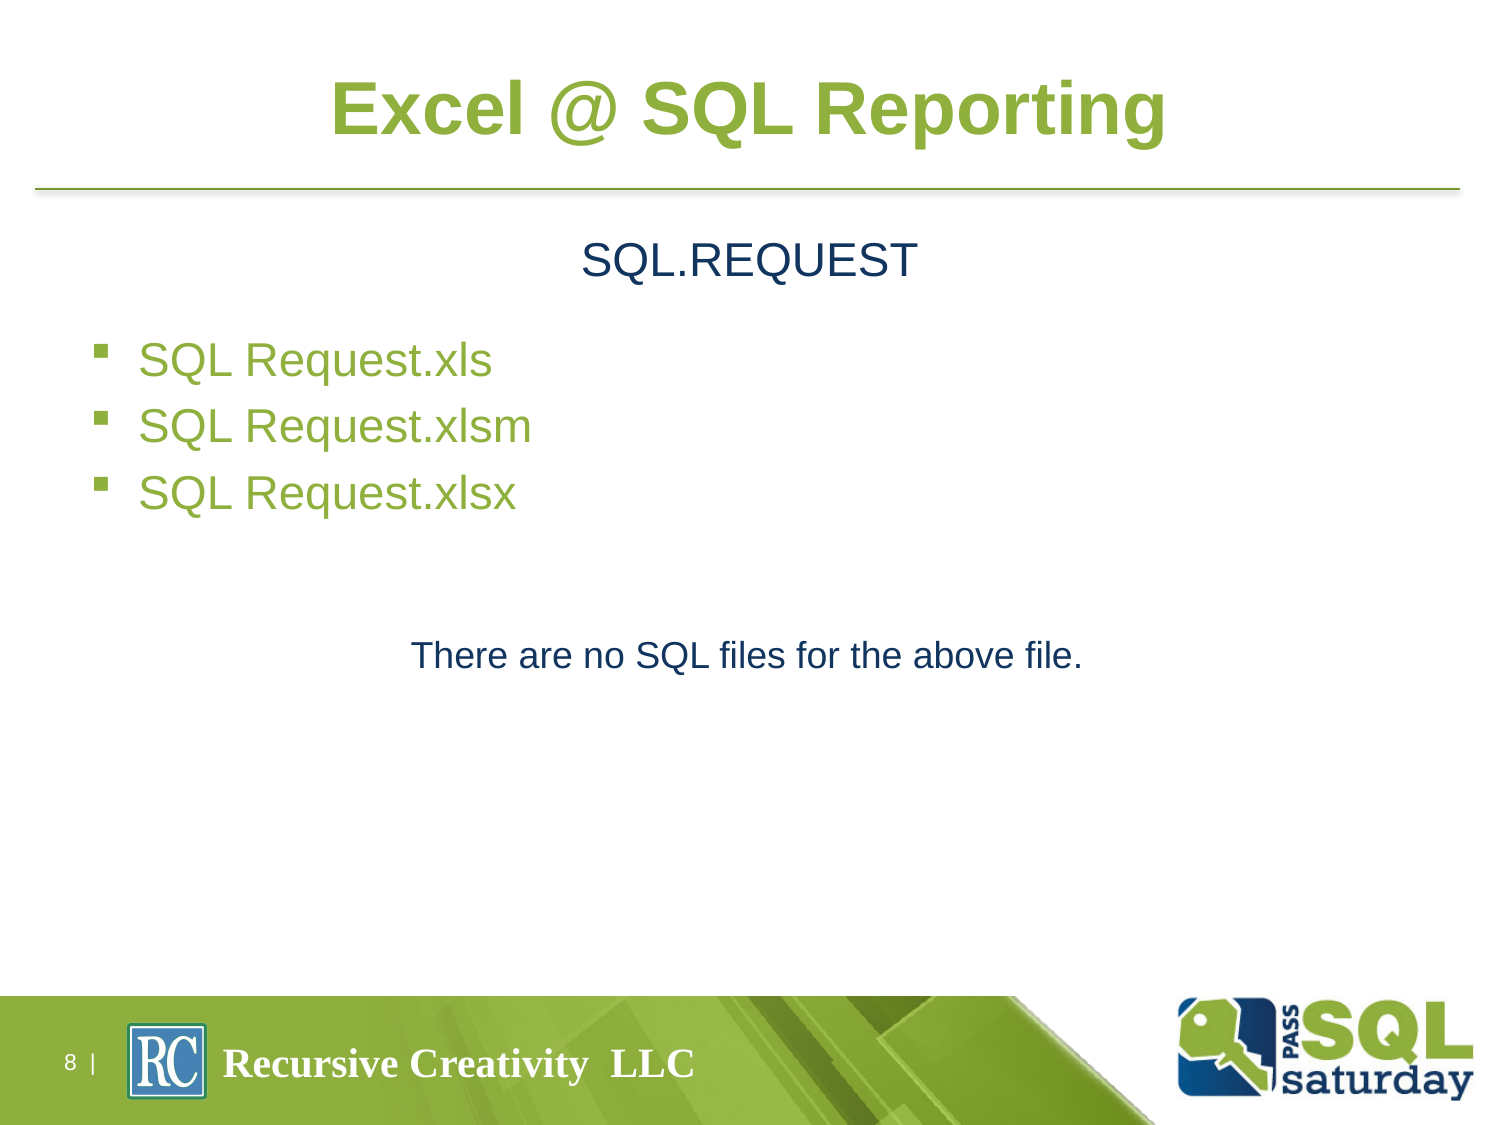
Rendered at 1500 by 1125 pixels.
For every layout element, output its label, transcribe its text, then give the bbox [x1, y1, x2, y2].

text_box 8 | [37, 1031, 124, 1092]
title Excel @ SQL Reporting [75, 39, 1425, 170]
picture [0, 969, 1483, 1125]
text_box There are no SQL files for the above file. [392, 623, 1103, 685]
footer Recursive Creativity LLC [207, 1031, 825, 1092]
list SQL.REQUEST SQL Request.xls SQL Request.xlsm SQL Request.xlsx [75, 221, 1425, 531]
